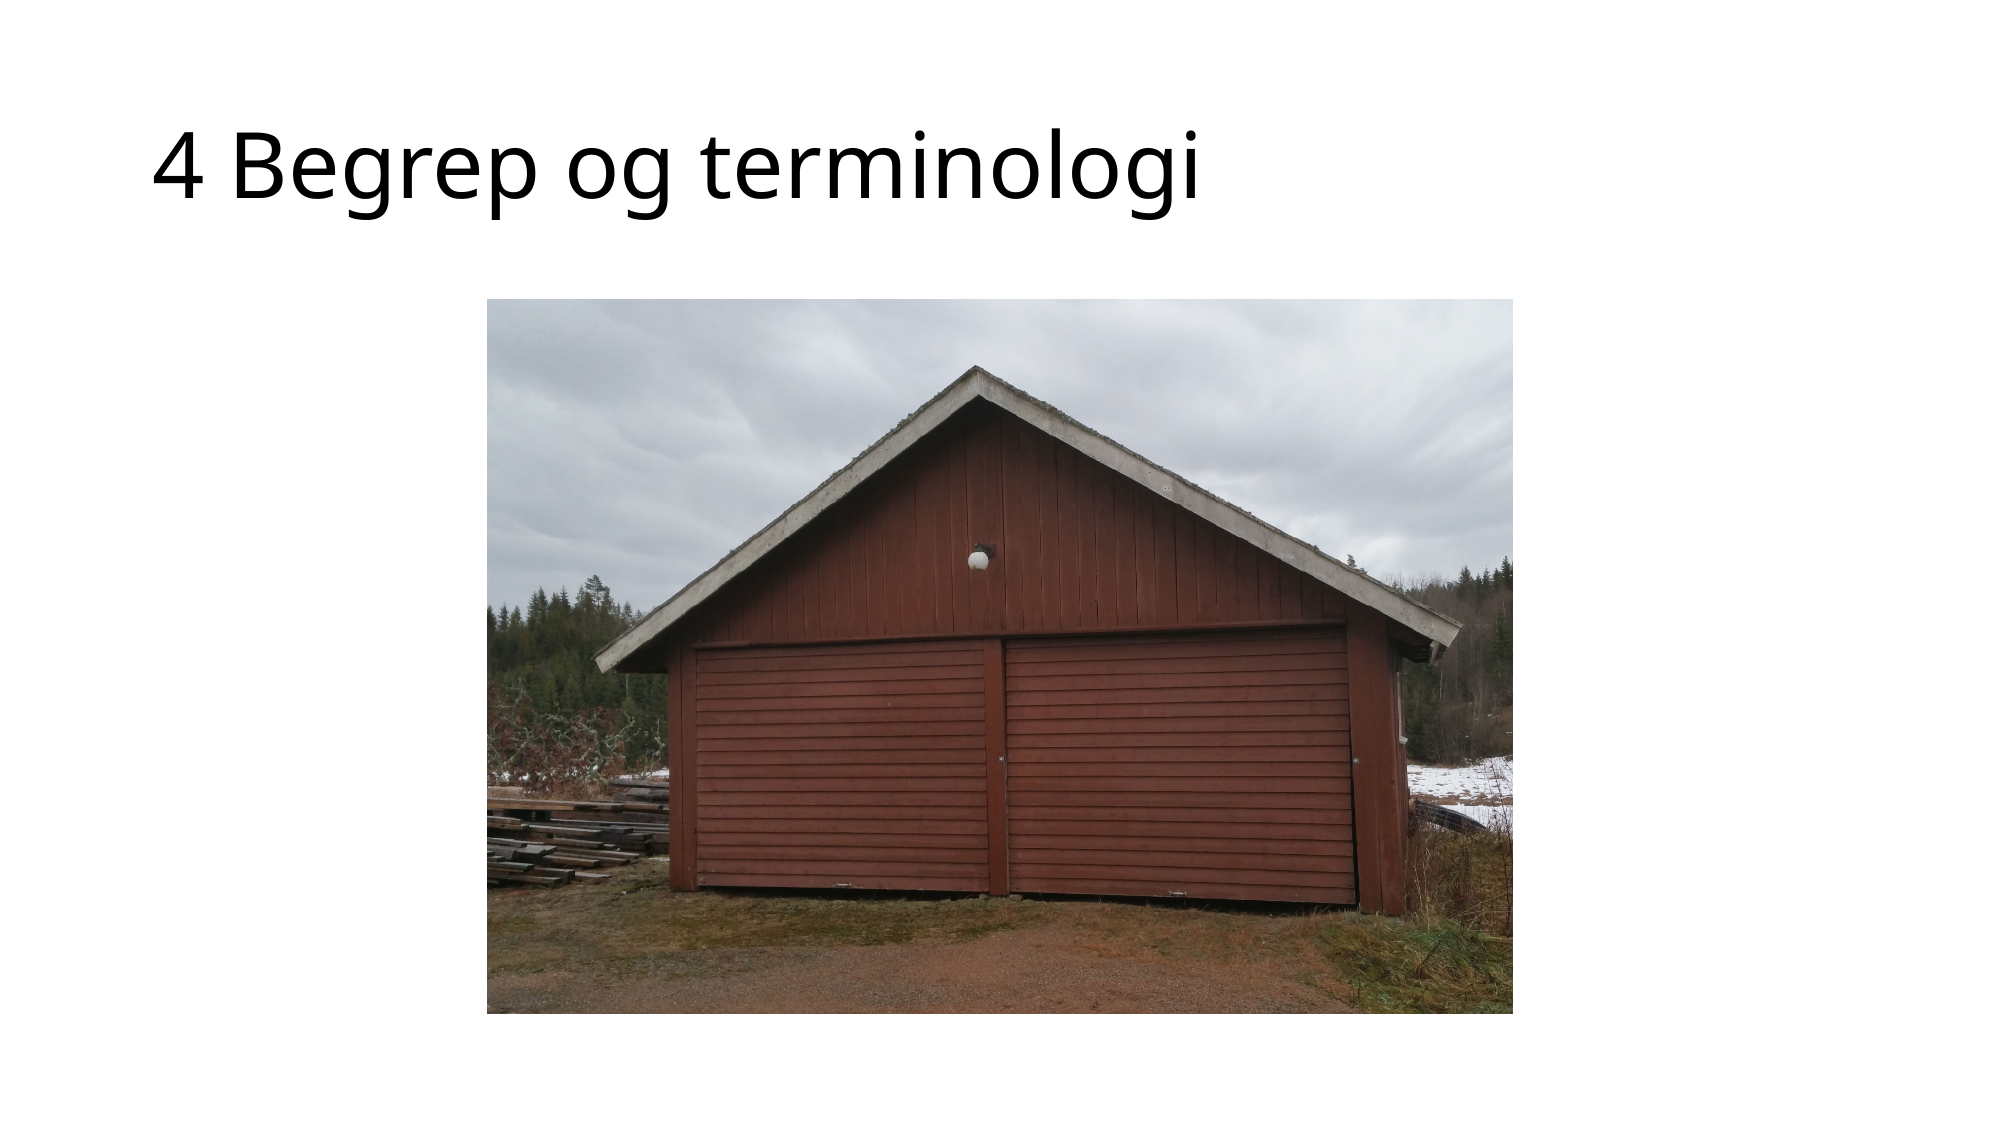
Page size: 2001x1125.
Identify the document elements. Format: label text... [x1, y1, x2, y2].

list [487, 299, 1513, 1014]
title 4 Begrep og terminologi [137, 59, 1863, 278]
